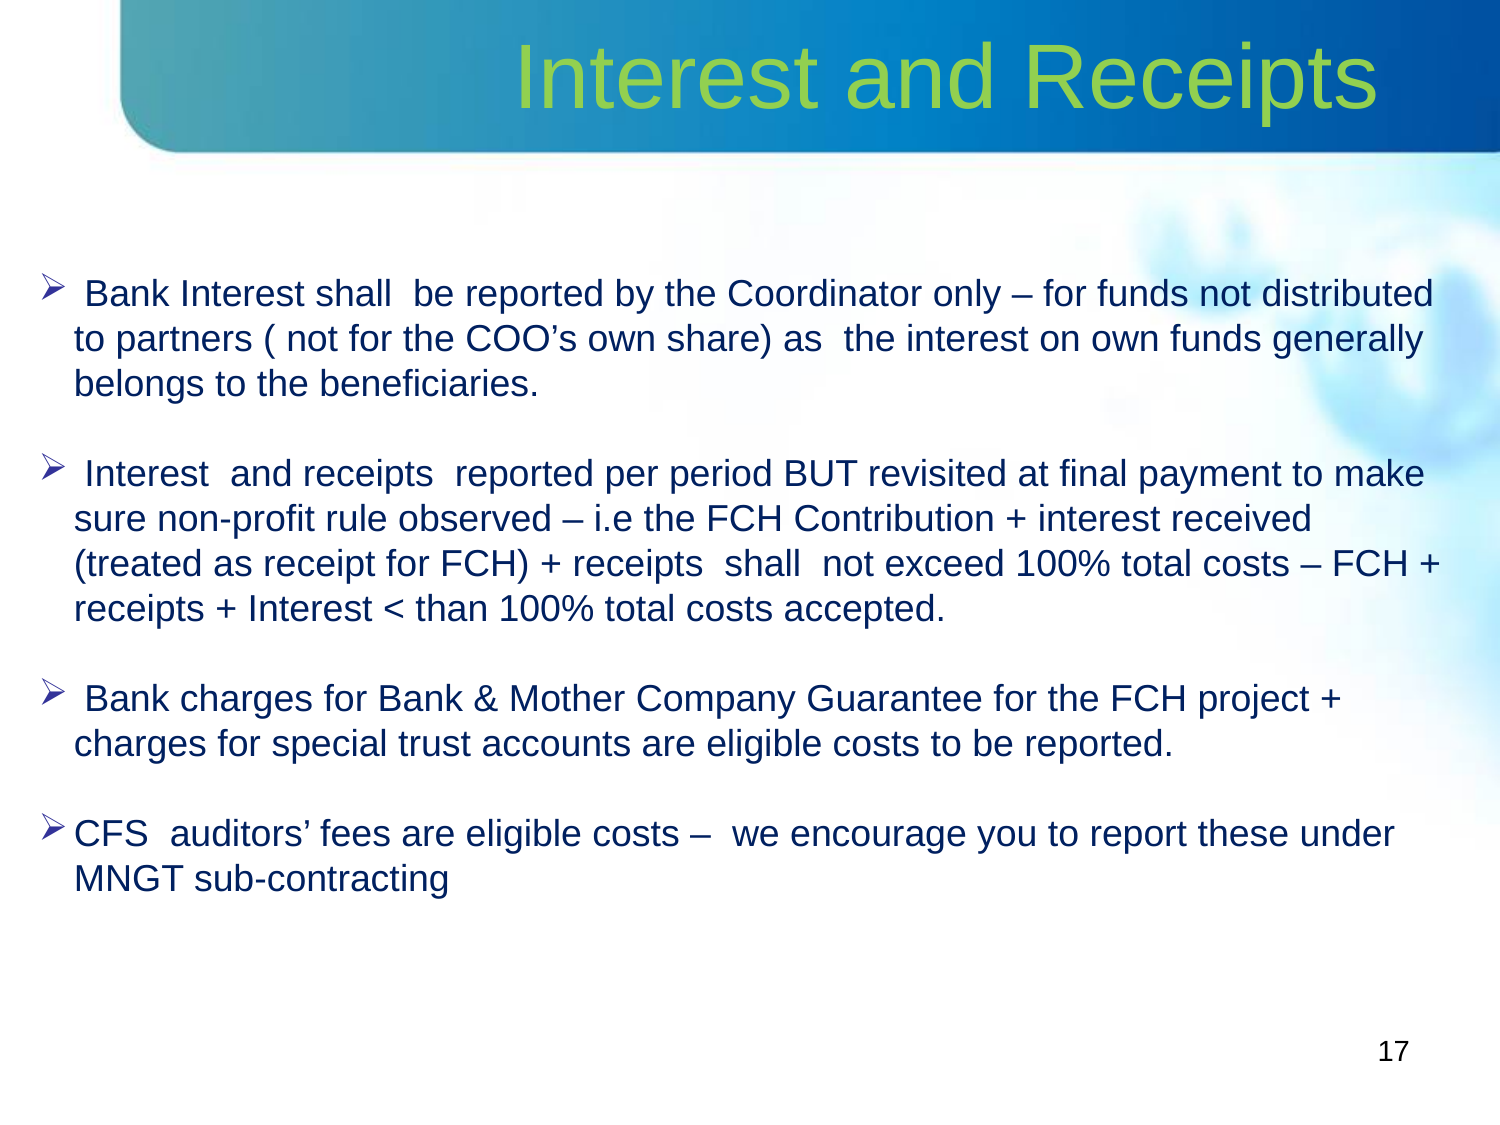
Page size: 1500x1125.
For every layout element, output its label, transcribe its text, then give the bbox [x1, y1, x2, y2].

text_box Bank Interest shall be reported by the Coordinator only – for funds not distributed to partners ( not for the COO’s own share) as the interest on own funds generally belongs to the beneficiaries. Interest and receipts reported per period BUT revisited at final payment to make sure non-profit rule observed – i.e the FCH Contribution + interest received (treated as receipt for FCH) + receipts shall not exceed 100% total costs – FCH + receipts + Interest < than 100% total costs accepted. Bank charges for Bank & Mother Company Guarantee for the FCH project + charges for special trust accounts are eligible costs to be reported. CFS auditors’ fees are eligible costs – we encourage you to report these under MNGT sub-contracting [23, 261, 1462, 952]
picture [0, 0, 1500, 1125]
title Interest and Receipts [469, 0, 1425, 143]
slide_number 17 [1074, 1024, 1425, 1103]
